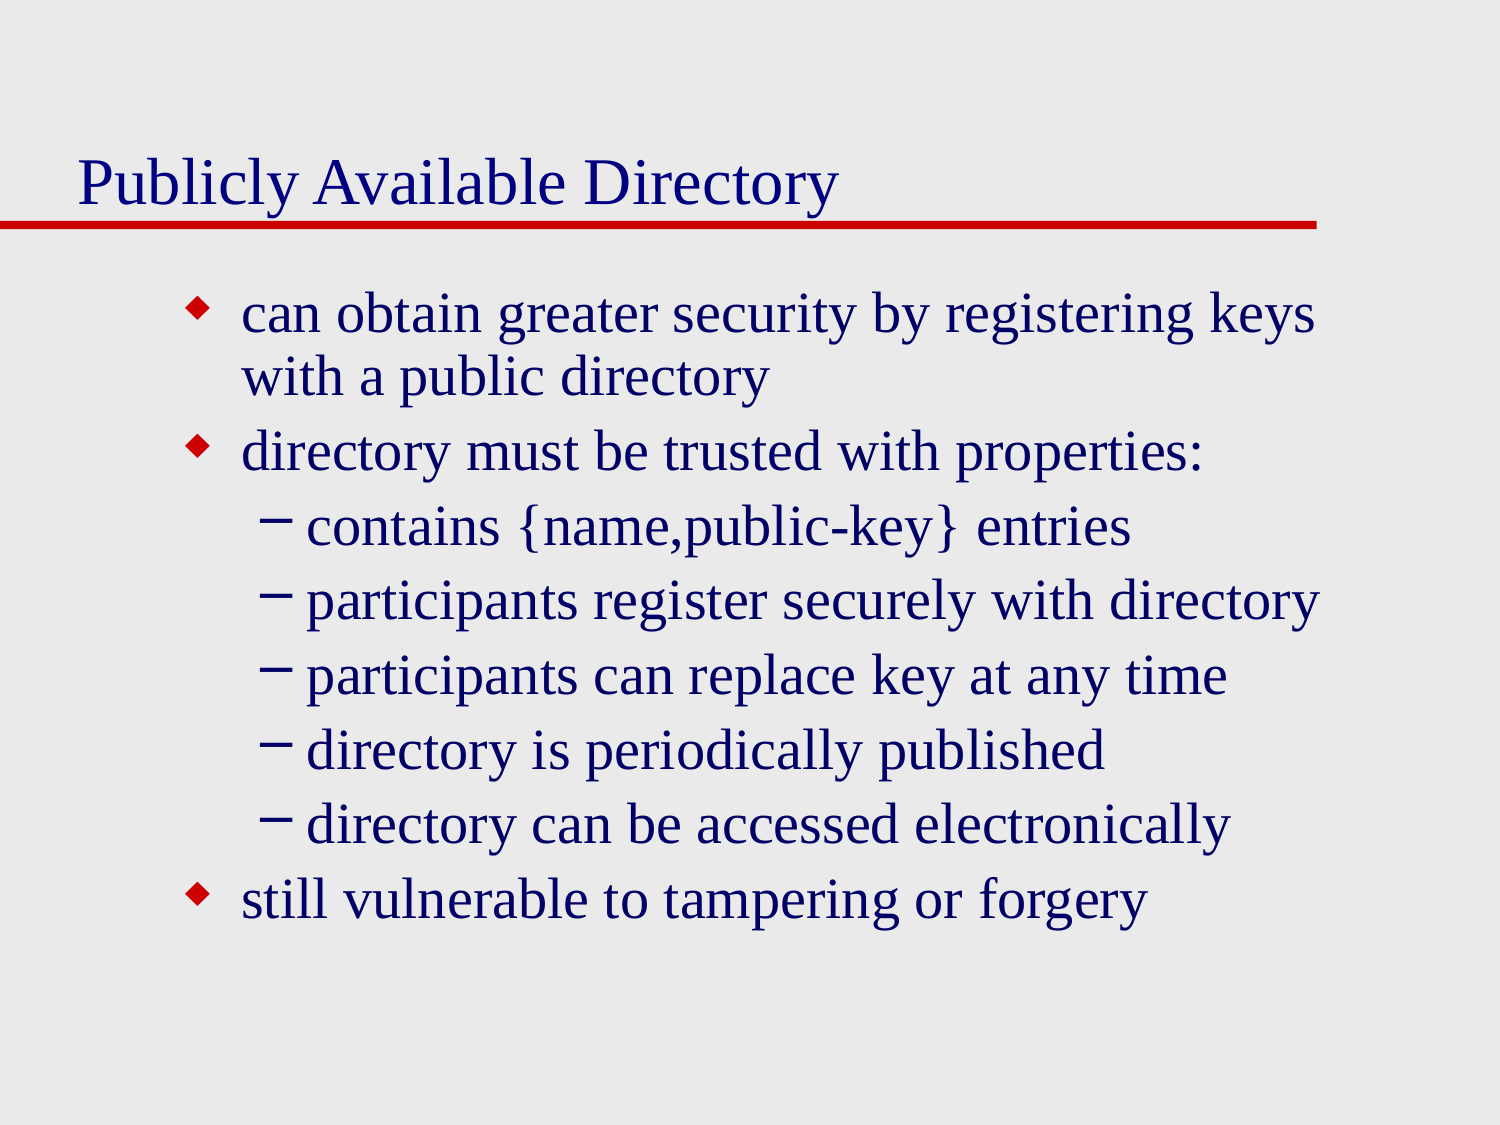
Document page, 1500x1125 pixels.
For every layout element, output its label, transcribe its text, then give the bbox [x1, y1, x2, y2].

title Publicly Available Directory [62, 43, 1338, 226]
list can obtain greater security by registering keys with a public directory directory must be trusted with properties: contains {name,public-key} entries participants register securely with directory participants can replace key at any time directory is periodically published directory can be accessed electronically still vulnerable to tampering or forgery [169, 274, 1438, 951]
